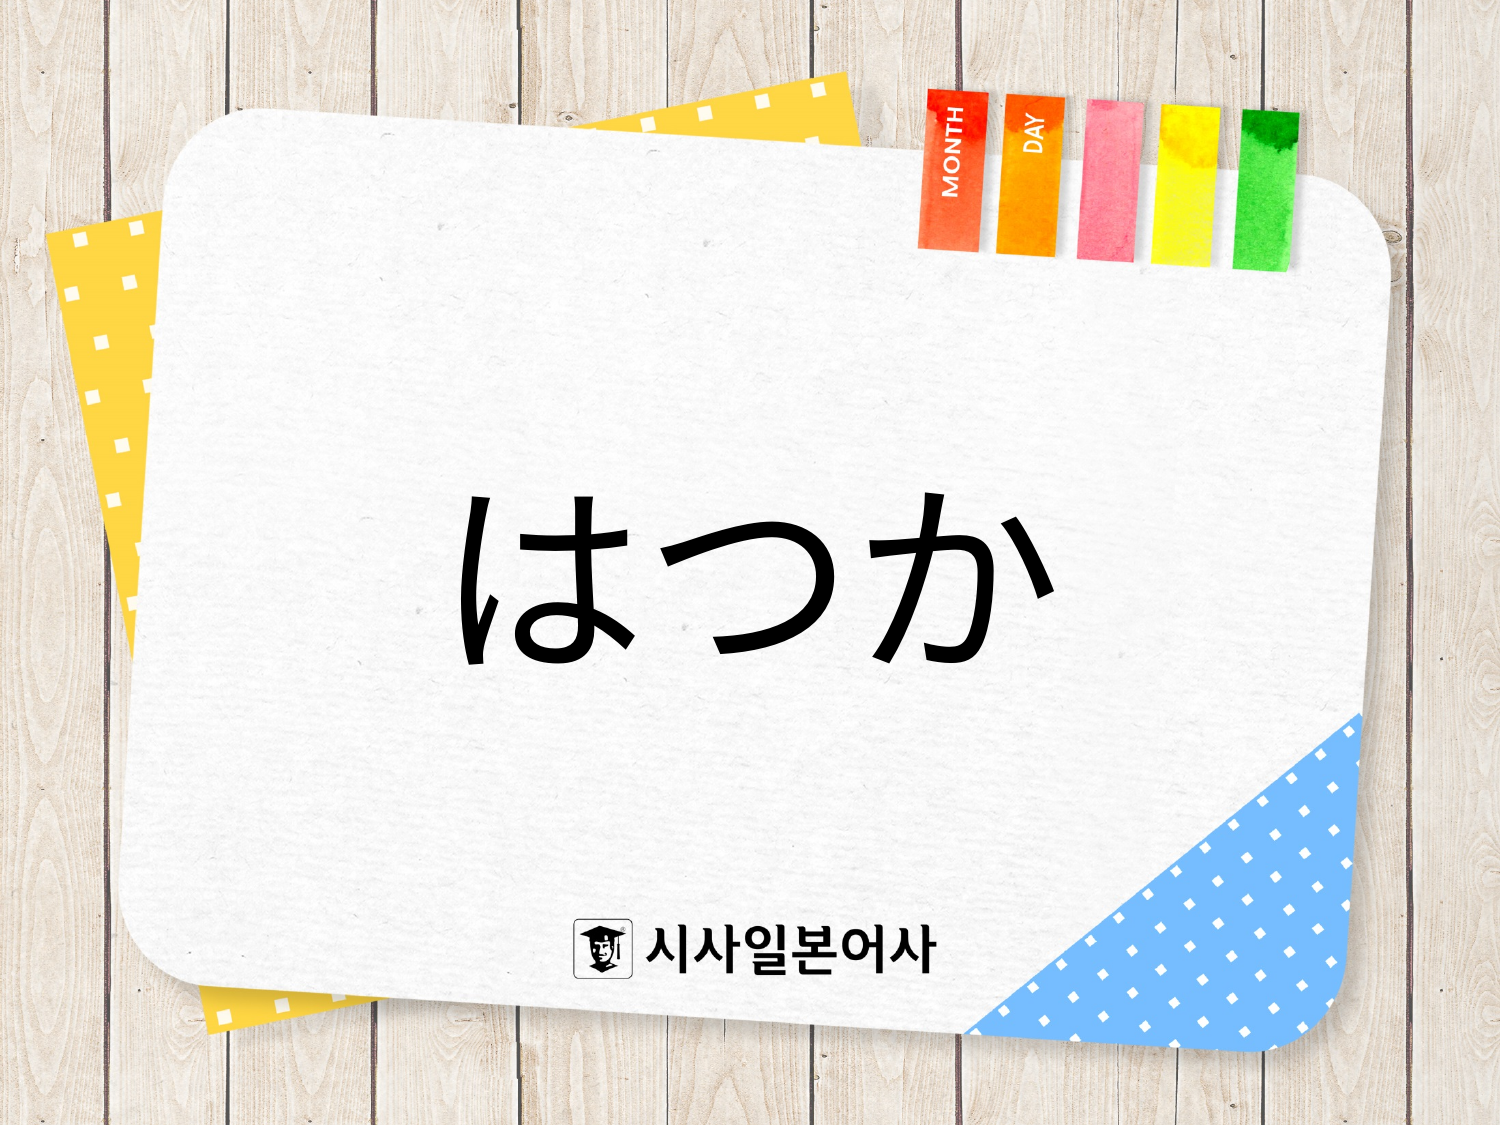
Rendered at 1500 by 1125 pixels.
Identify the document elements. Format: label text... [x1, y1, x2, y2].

picture [0, 0, 1500, 1125]
title はつか [75, 338, 1425, 811]
